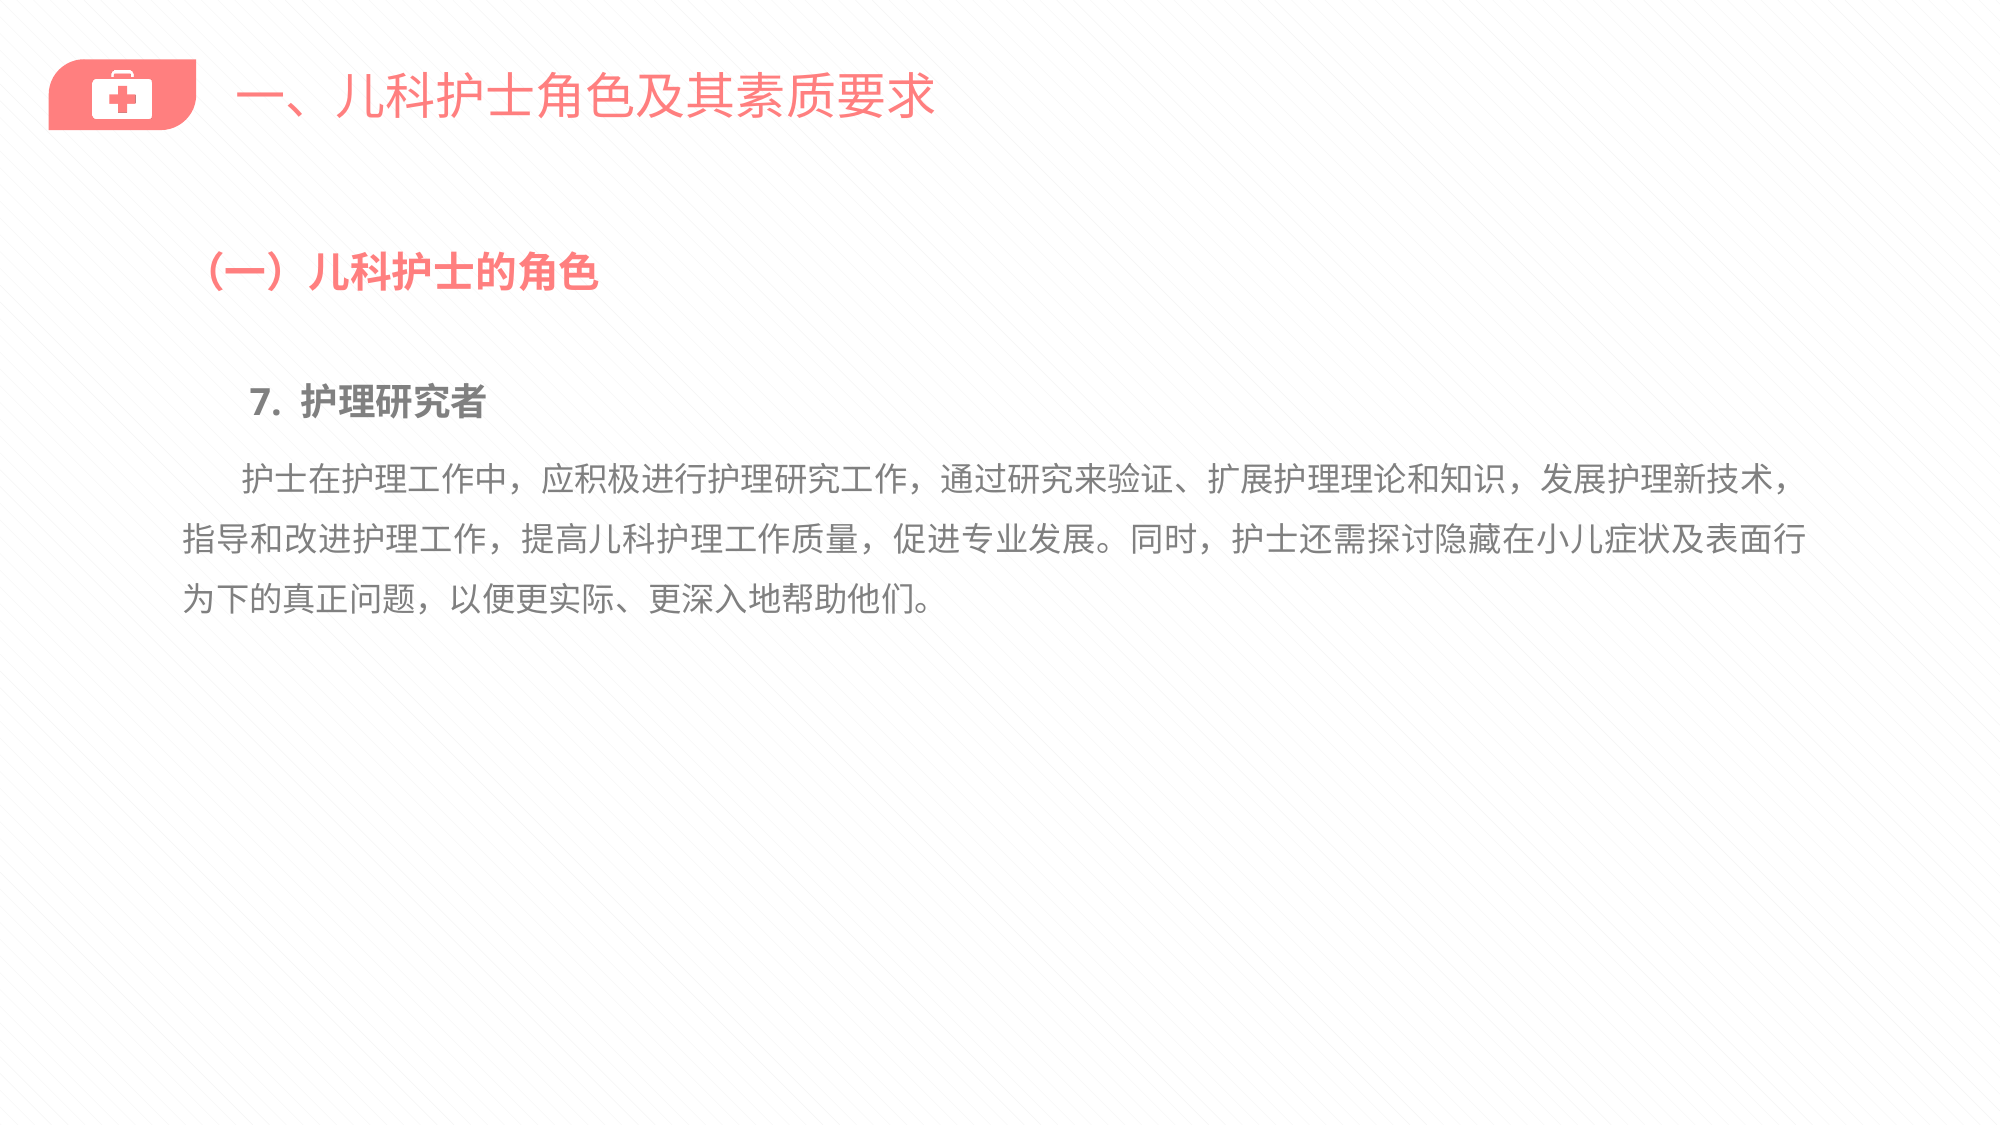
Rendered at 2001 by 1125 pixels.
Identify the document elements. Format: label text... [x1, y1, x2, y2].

text_box 7. 护理研究者 [168, 370, 1822, 430]
text_box 护士在护理工作中，应积极进行护理研究工作，通过研究来验证、扩展护理理论和知识，发展护理新技术，指导和改进护理工作，提高儿科护理工作质量，促进专业发展。同时，护士还需探讨隐藏在小儿症状及表面行为下的真正问题，以便更实际、更深入地帮助他们。 [168, 430, 1822, 626]
text_box （一）儿科护士的角色 [168, 238, 1822, 304]
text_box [48, 50, 1934, 139]
